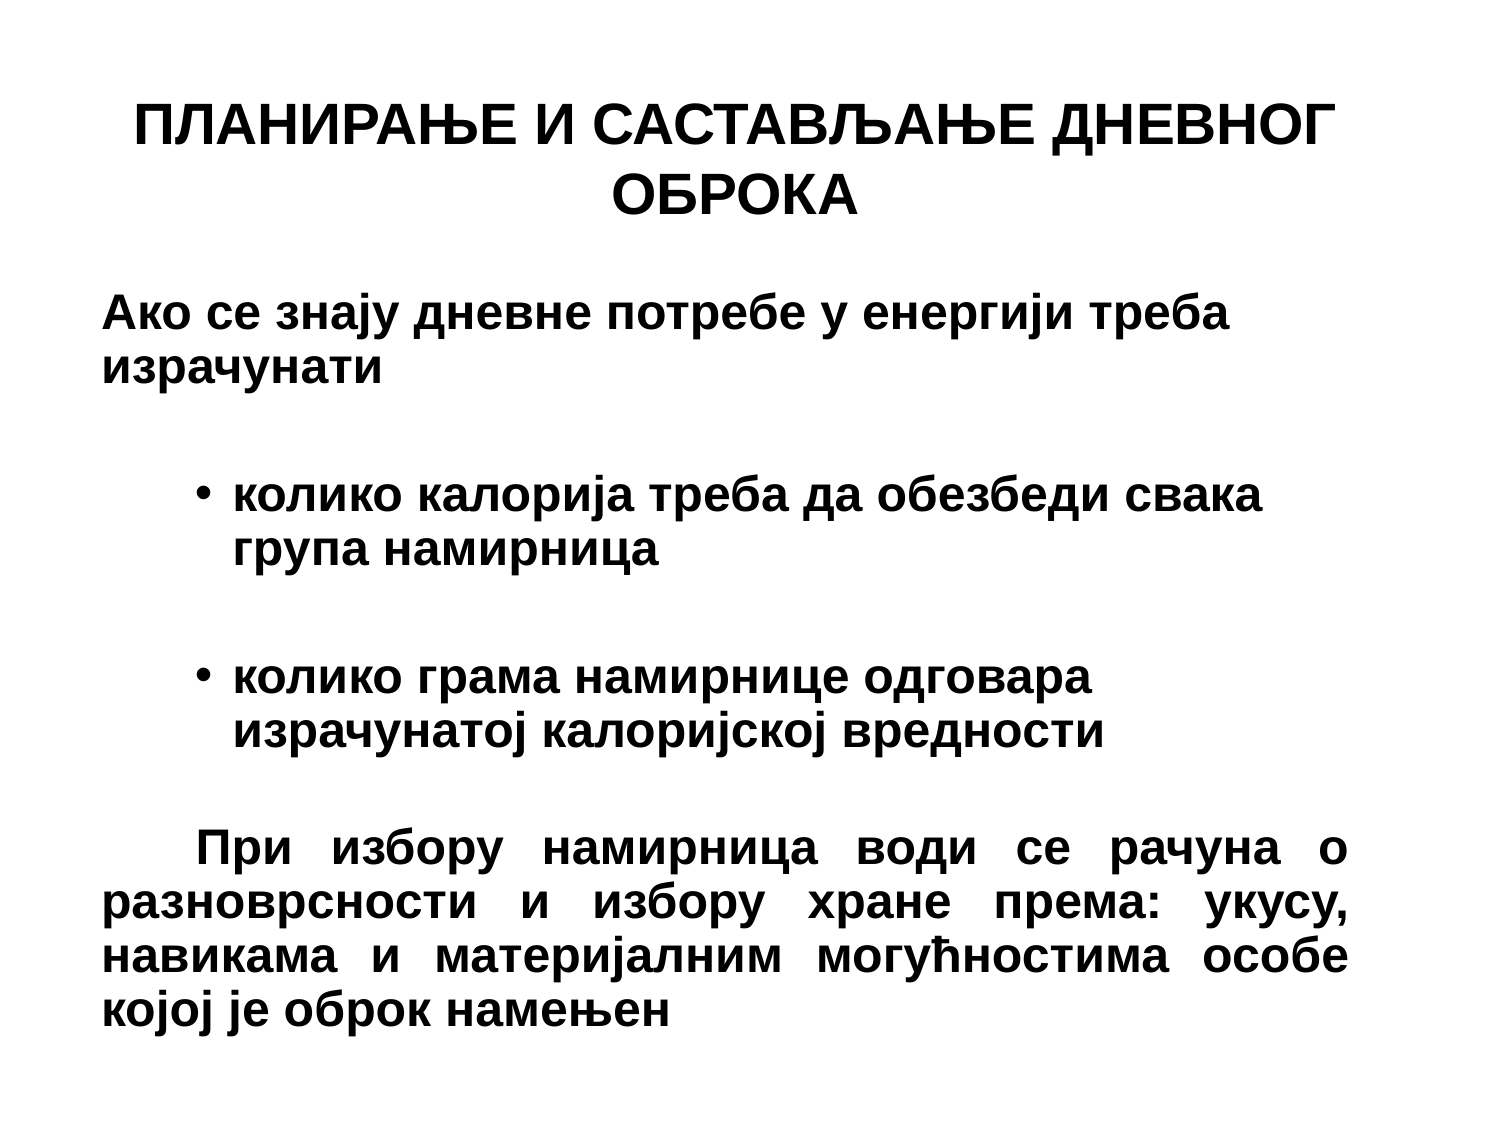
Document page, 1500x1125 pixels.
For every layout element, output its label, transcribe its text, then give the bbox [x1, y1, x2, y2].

list Ако се знају дневне потребе у енергији треба израчунати колико калорија треба да обезбеди свака група намирница колико грама намирнице одговара израчунатој калоријској вредности При избору намирница води се рачуна о разноврсности и избору хране према: укусу, навикама и материјалним могућностима особе којој је оброк намењен [29, 278, 1365, 1036]
title ПЛАНИРАЊЕ И САСТАВЉАЊЕ ДНЕВНОГ ОБРОКА [0, 54, 1471, 234]
